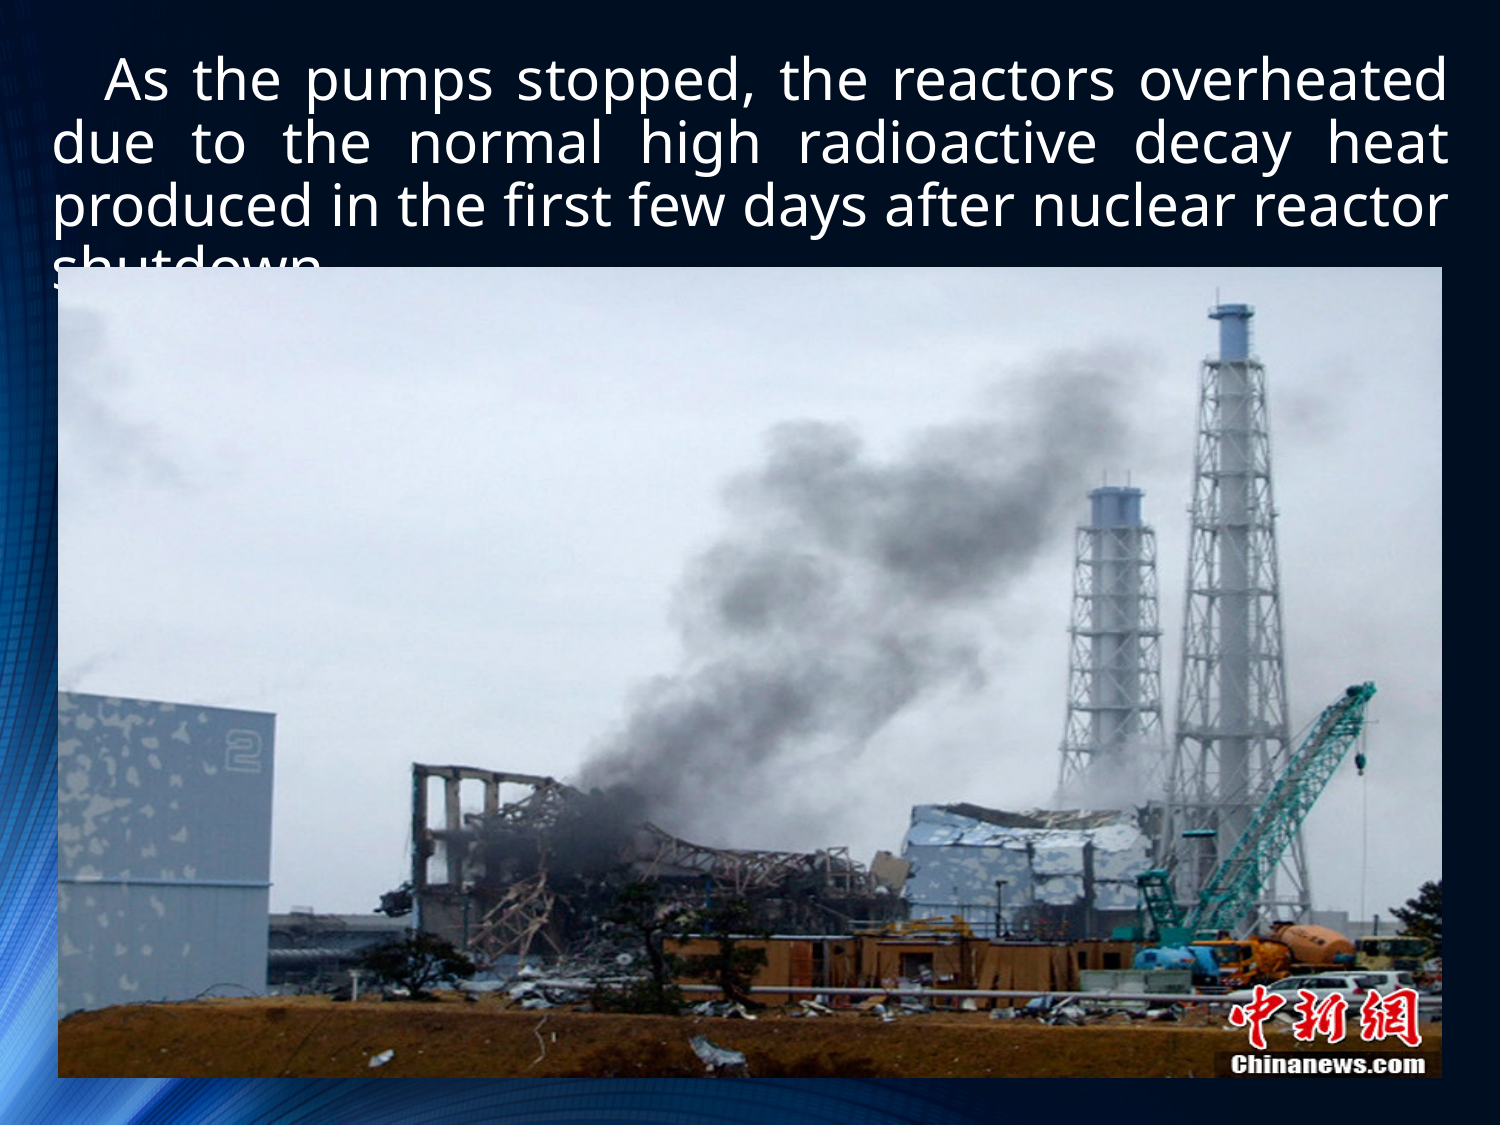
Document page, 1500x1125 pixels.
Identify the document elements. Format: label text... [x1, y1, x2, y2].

picture [0, 0, 1500, 1125]
list As the pumps stopped, the reactors overheated due to the normal high radioactive decay heat produced in the first few days after nuclear reactor shutdown. [0, 42, 1465, 291]
